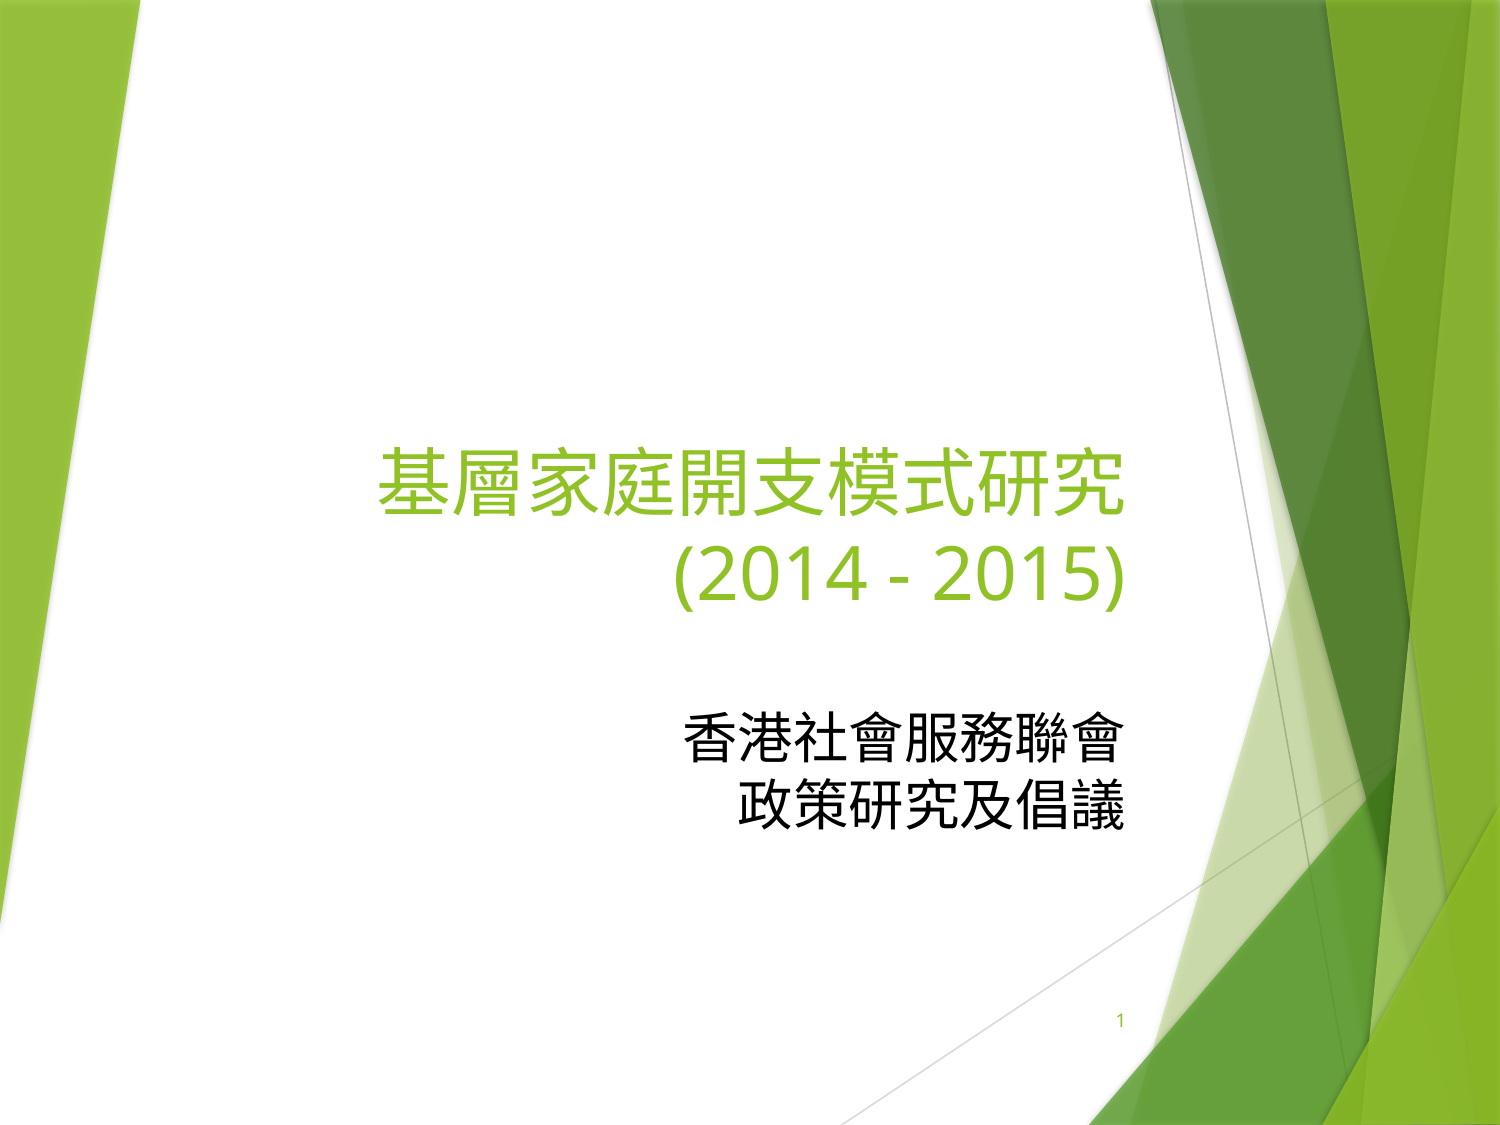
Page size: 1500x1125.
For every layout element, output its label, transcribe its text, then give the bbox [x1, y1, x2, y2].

subtitle 香港社會服務聯會 政策研究及倡議 [41, 664, 1142, 845]
title 基層家庭開支模式研究 (2014 - 2015) [185, 352, 1142, 623]
slide_number 1 [1057, 991, 1142, 1051]
